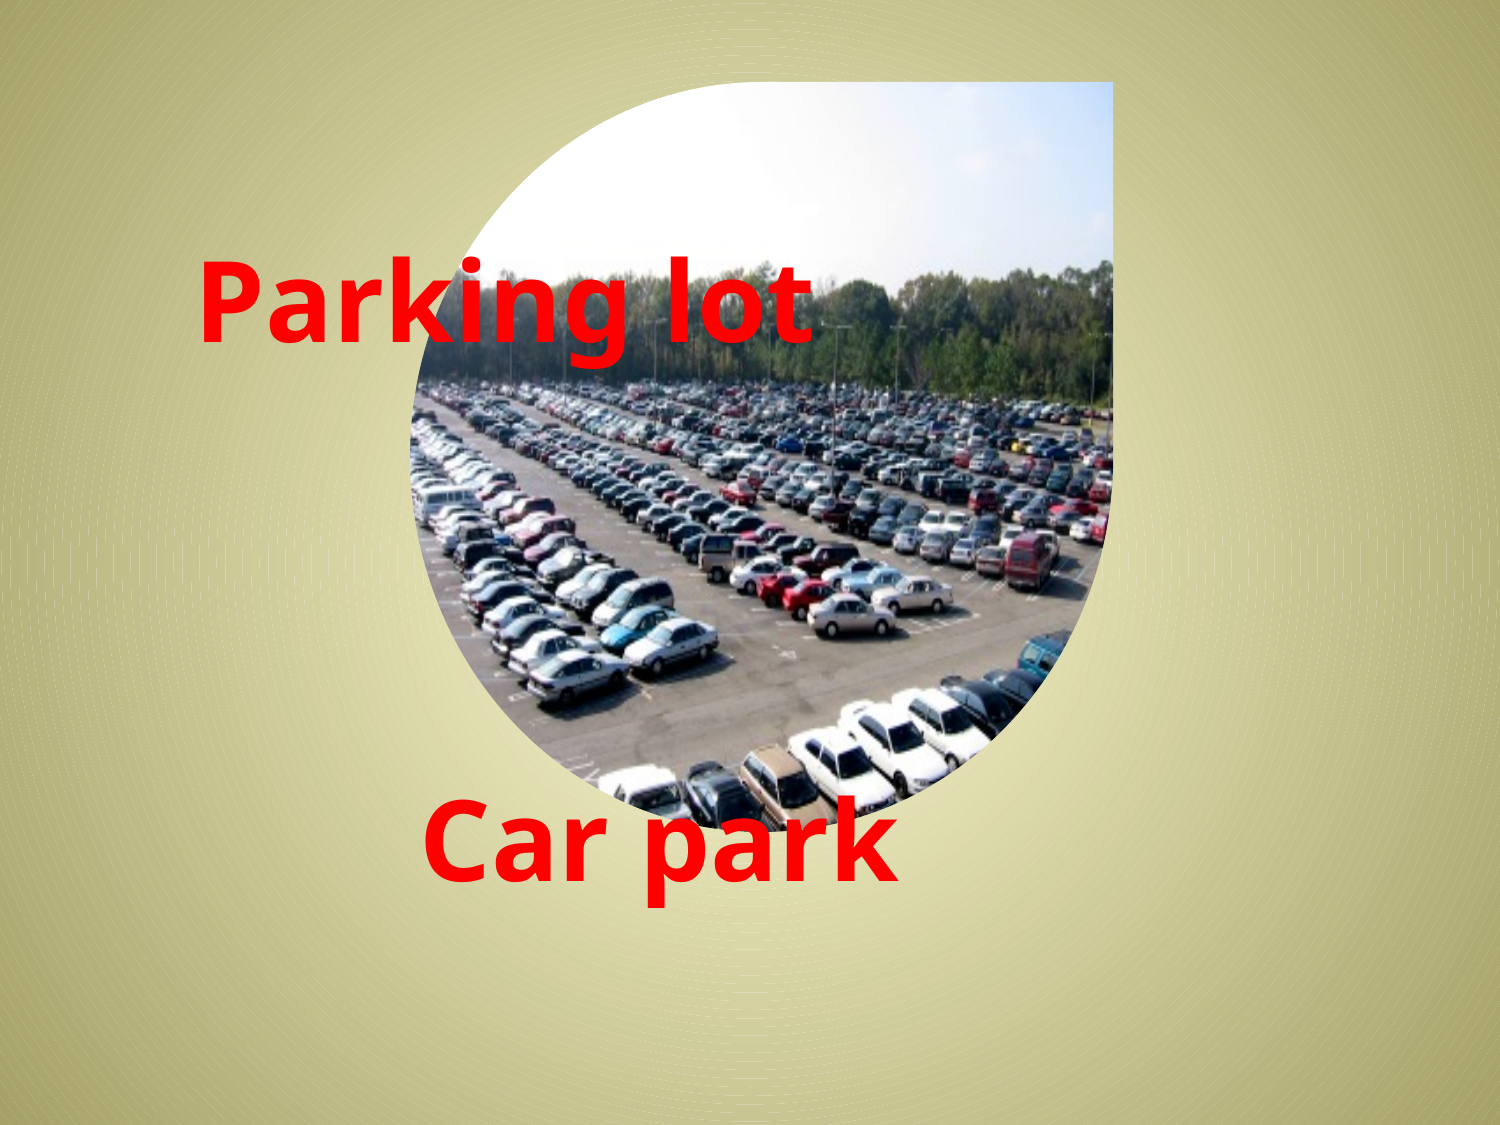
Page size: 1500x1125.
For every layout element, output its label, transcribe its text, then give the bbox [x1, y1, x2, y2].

picture [409, 81, 1114, 833]
text_box Car park [105, 761, 1214, 912]
text_box Parking lot [179, 222, 404, 373]
